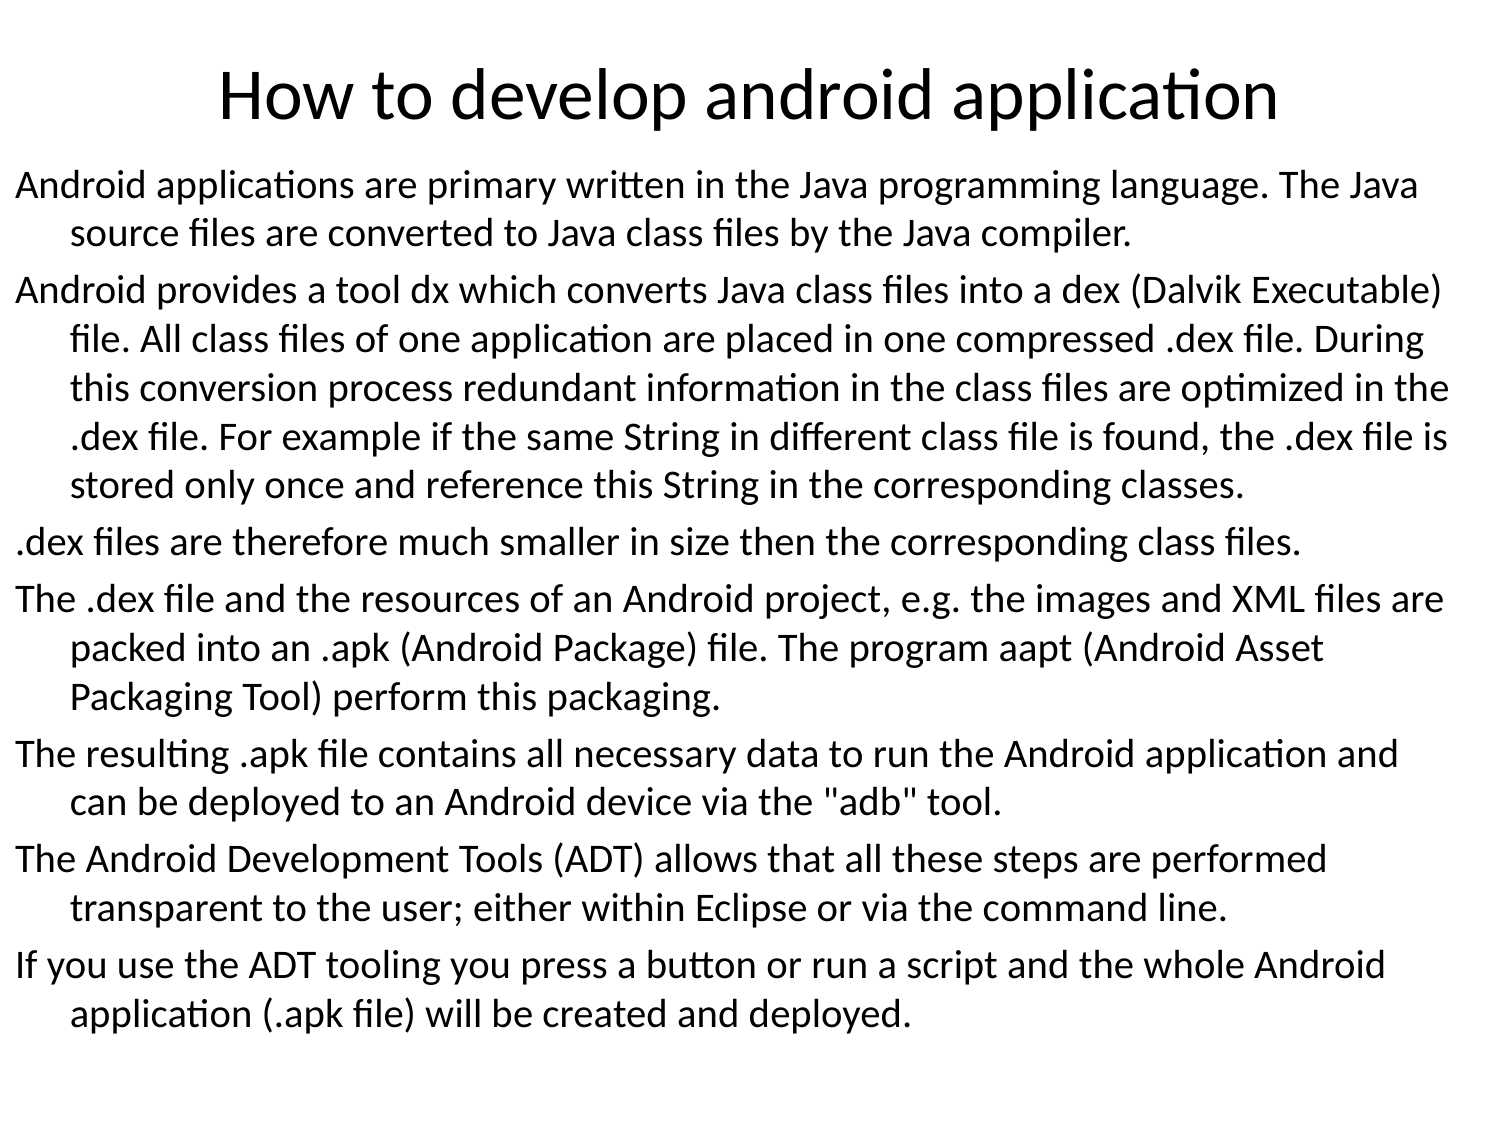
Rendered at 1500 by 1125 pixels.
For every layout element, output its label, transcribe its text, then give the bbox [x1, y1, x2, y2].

title How to develop android application [75, 37, 1425, 143]
list Android applications are primary written in the Java programming language. The Java source files are converted to Java class files by the Java compiler. Android provides a tool dx which converts Java class files into a dex (Dalvik Executable) file. All class files of one application are placed in one compressed .dex file. During this conversion process redundant information in the class files are optimized in the .dex file. For example if the same String in different class file is found, the .dex file is stored only once and reference this String in the corresponding classes. .dex files are therefore much smaller in size then the corresponding class files. The .dex file and the resources of an Android project, e.g. the images and XML files are packed into an .apk (Android Package) file. The program aapt (Android Asset Packaging Tool) perform this packaging. The resulting .apk file contains all necessary data to run the Android application and can be deployed to an Android device via the "adb" tool. The Android Development Tools (ADT) allows that all these steps are performed transparent to the user; either within Eclipse or via the command line. If you use the ADT tooling you press a button or run a script and the whole Android application (.apk file) will be created and deployed. [0, 149, 1475, 1100]
